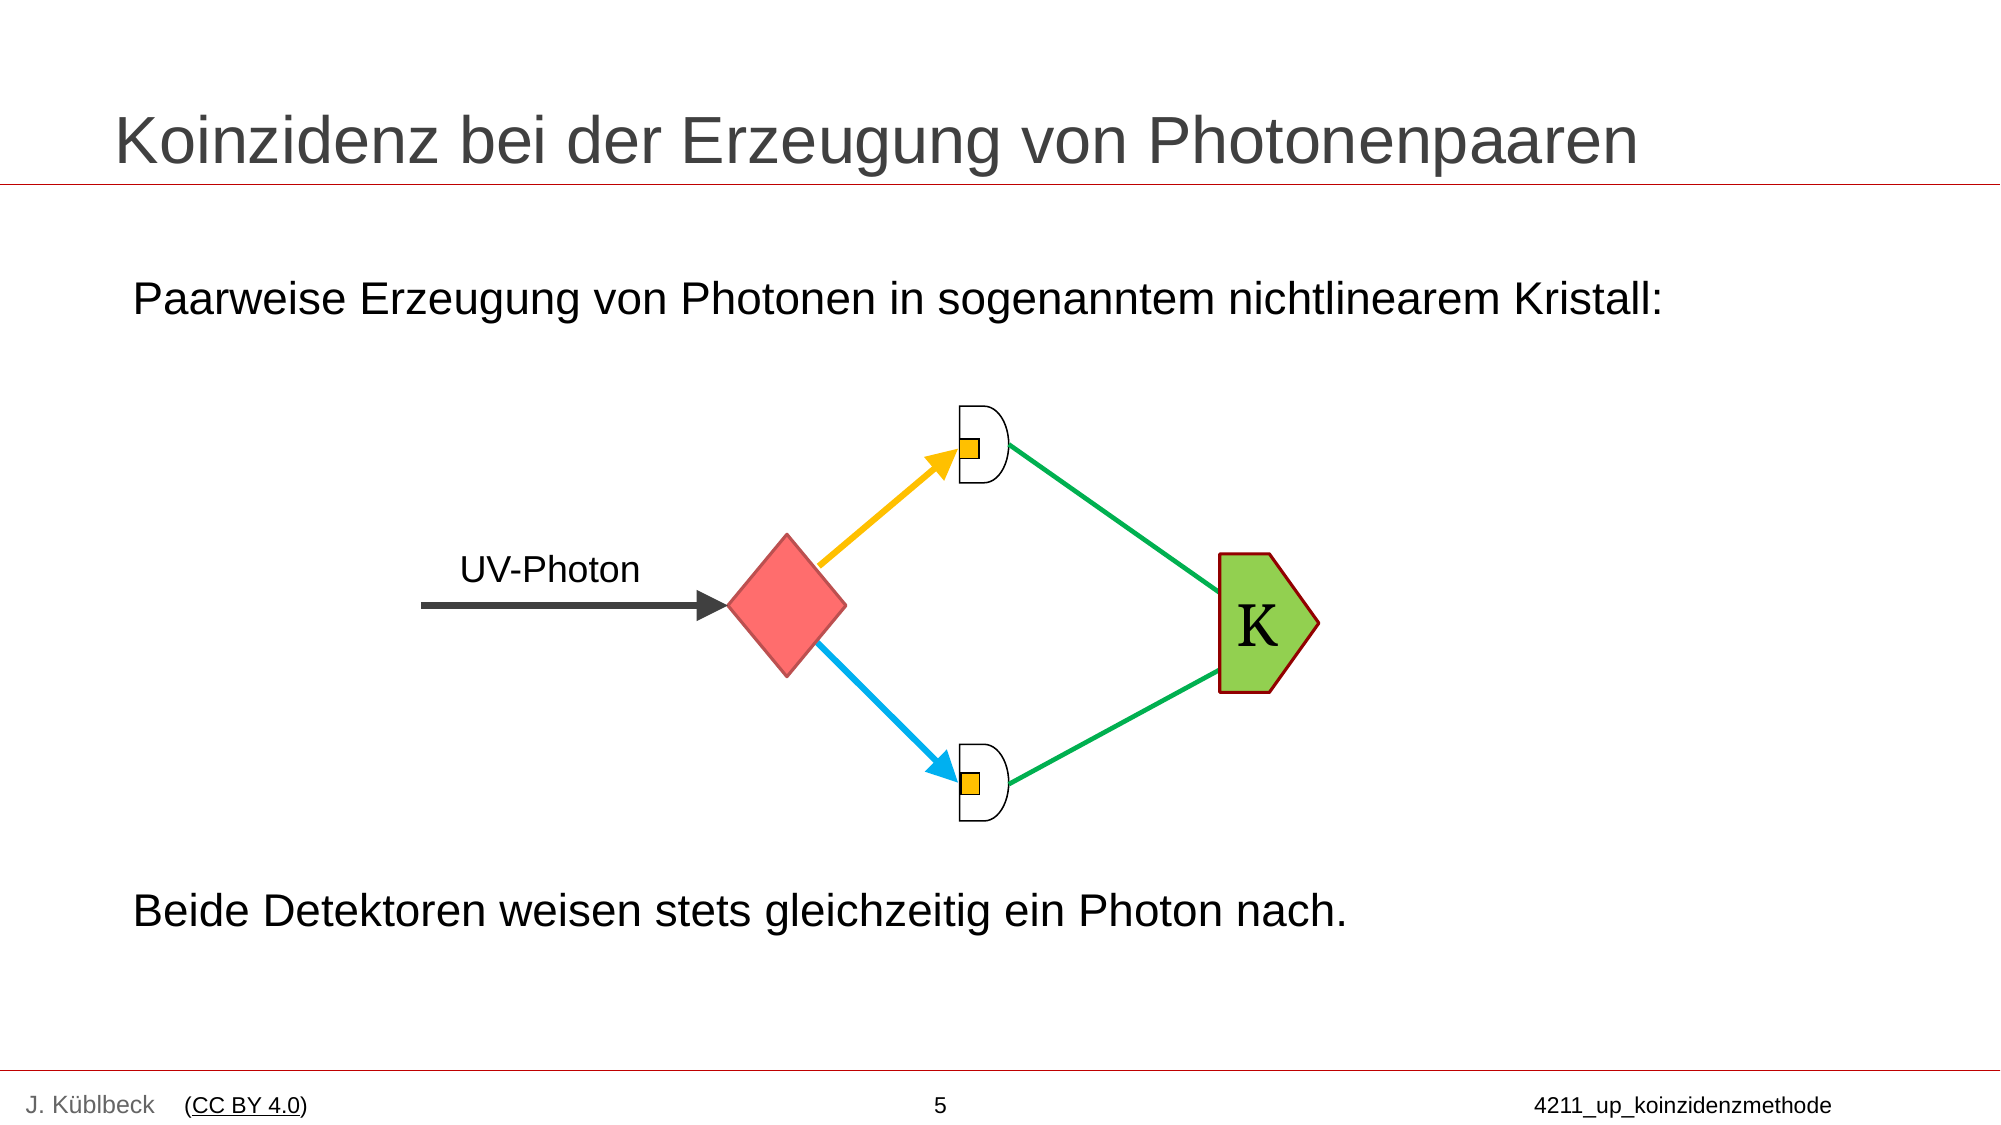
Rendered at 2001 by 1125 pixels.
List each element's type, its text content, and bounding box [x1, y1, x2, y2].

list Paarweise Erzeugung von Photonen in sogenanntem nichtlinearem Kristall: Beide Detektoren weisen stets gleichzeitig ein Photon nach. [99, 200, 1900, 1027]
title Koinzidenz bei der Erzeugung von Photonenpaaren [99, 90, 1900, 185]
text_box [420, 405, 1320, 822]
